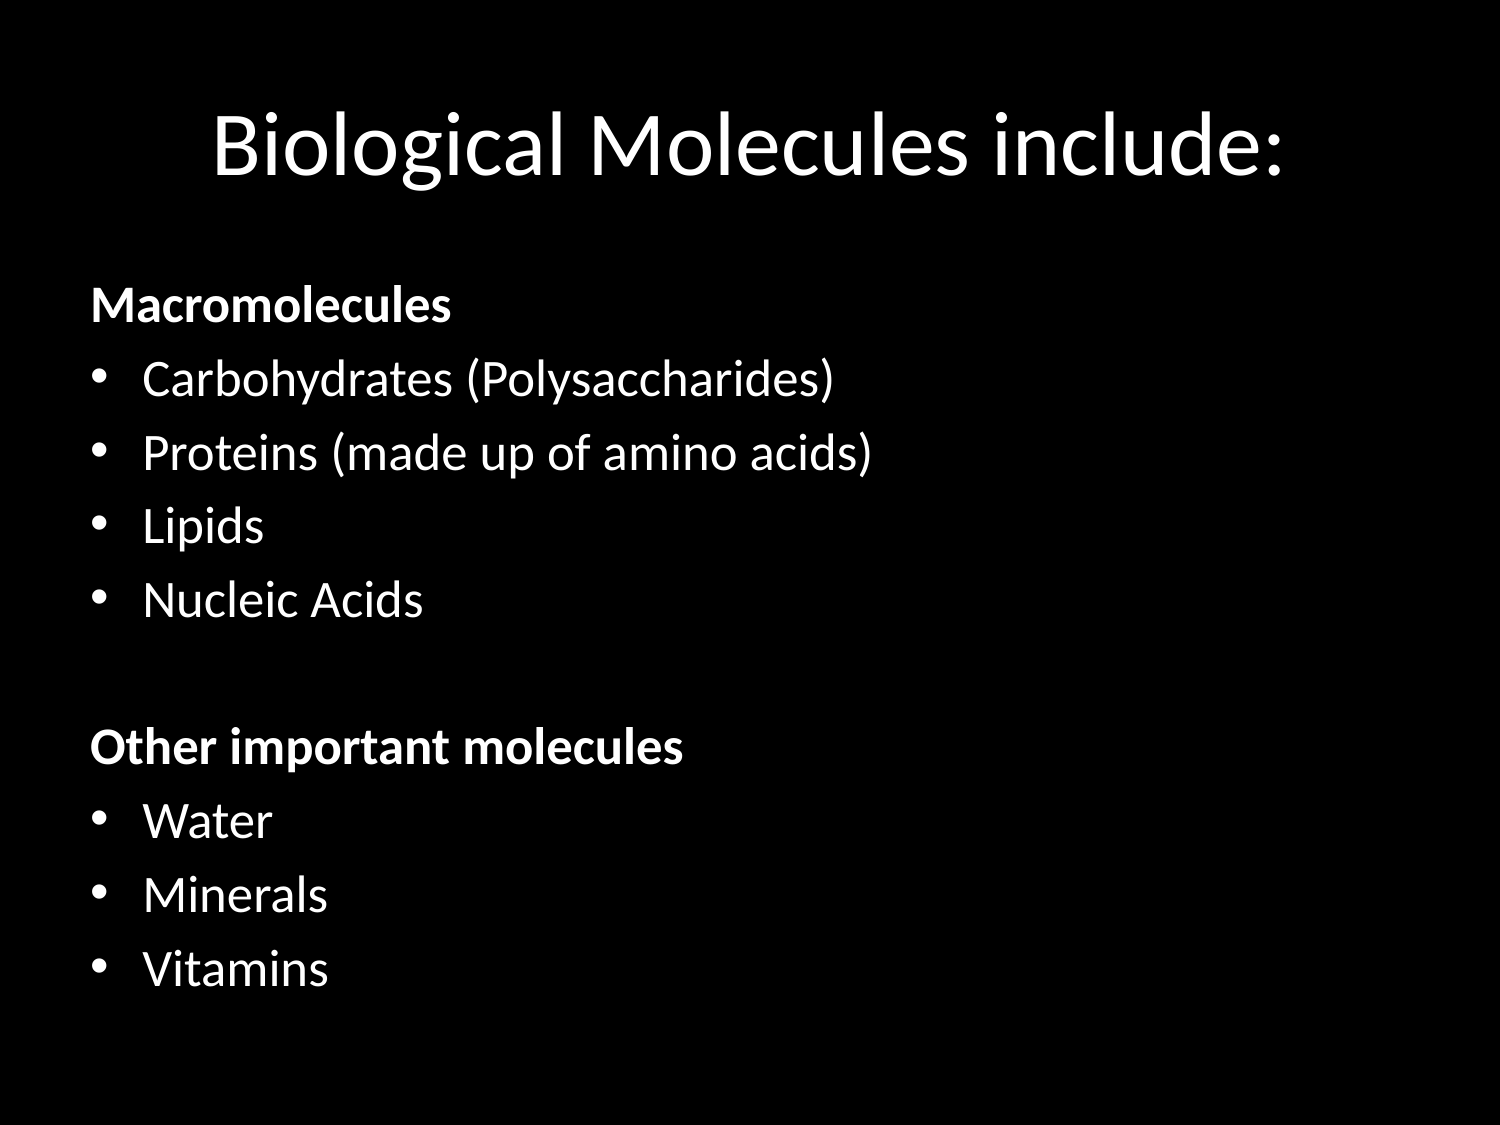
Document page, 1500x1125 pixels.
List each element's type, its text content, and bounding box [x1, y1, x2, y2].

title Biological Molecules include: [75, 45, 1425, 233]
list Macromolecules Carbohydrates (Polysaccharides) Proteins (made up of amino acids) Lipids Nucleic Acids Other important molecules Water Minerals Vitamins [75, 262, 1425, 1005]
